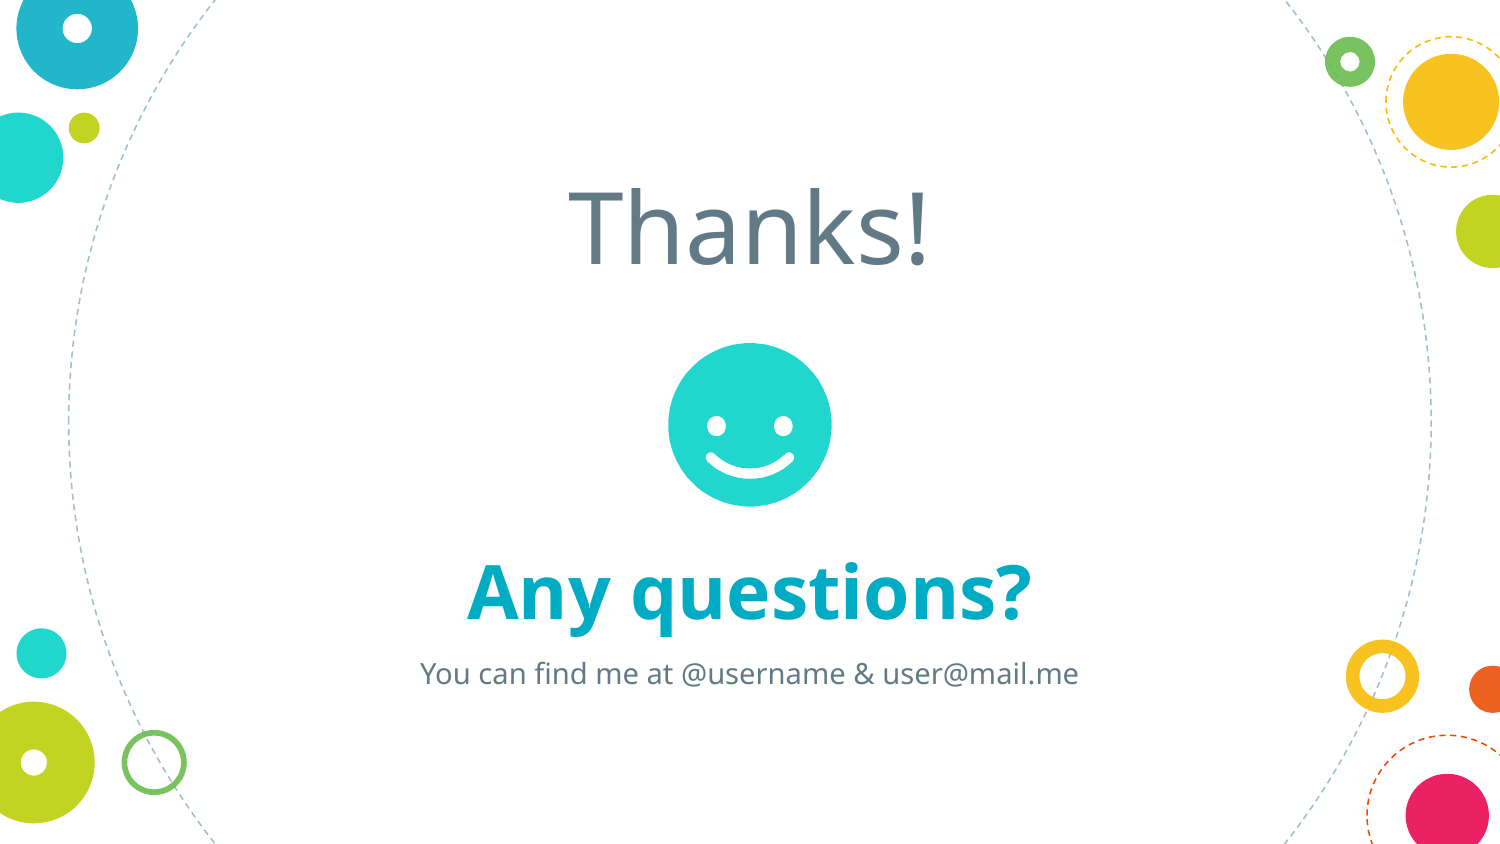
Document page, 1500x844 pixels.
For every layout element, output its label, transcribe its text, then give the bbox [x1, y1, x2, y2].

subtitle Any questions? [209, 529, 1291, 640]
text_box [668, 343, 832, 507]
list You can find me at @username & user@mail.me [209, 640, 1291, 771]
title Thanks! [112, 109, 1388, 300]
